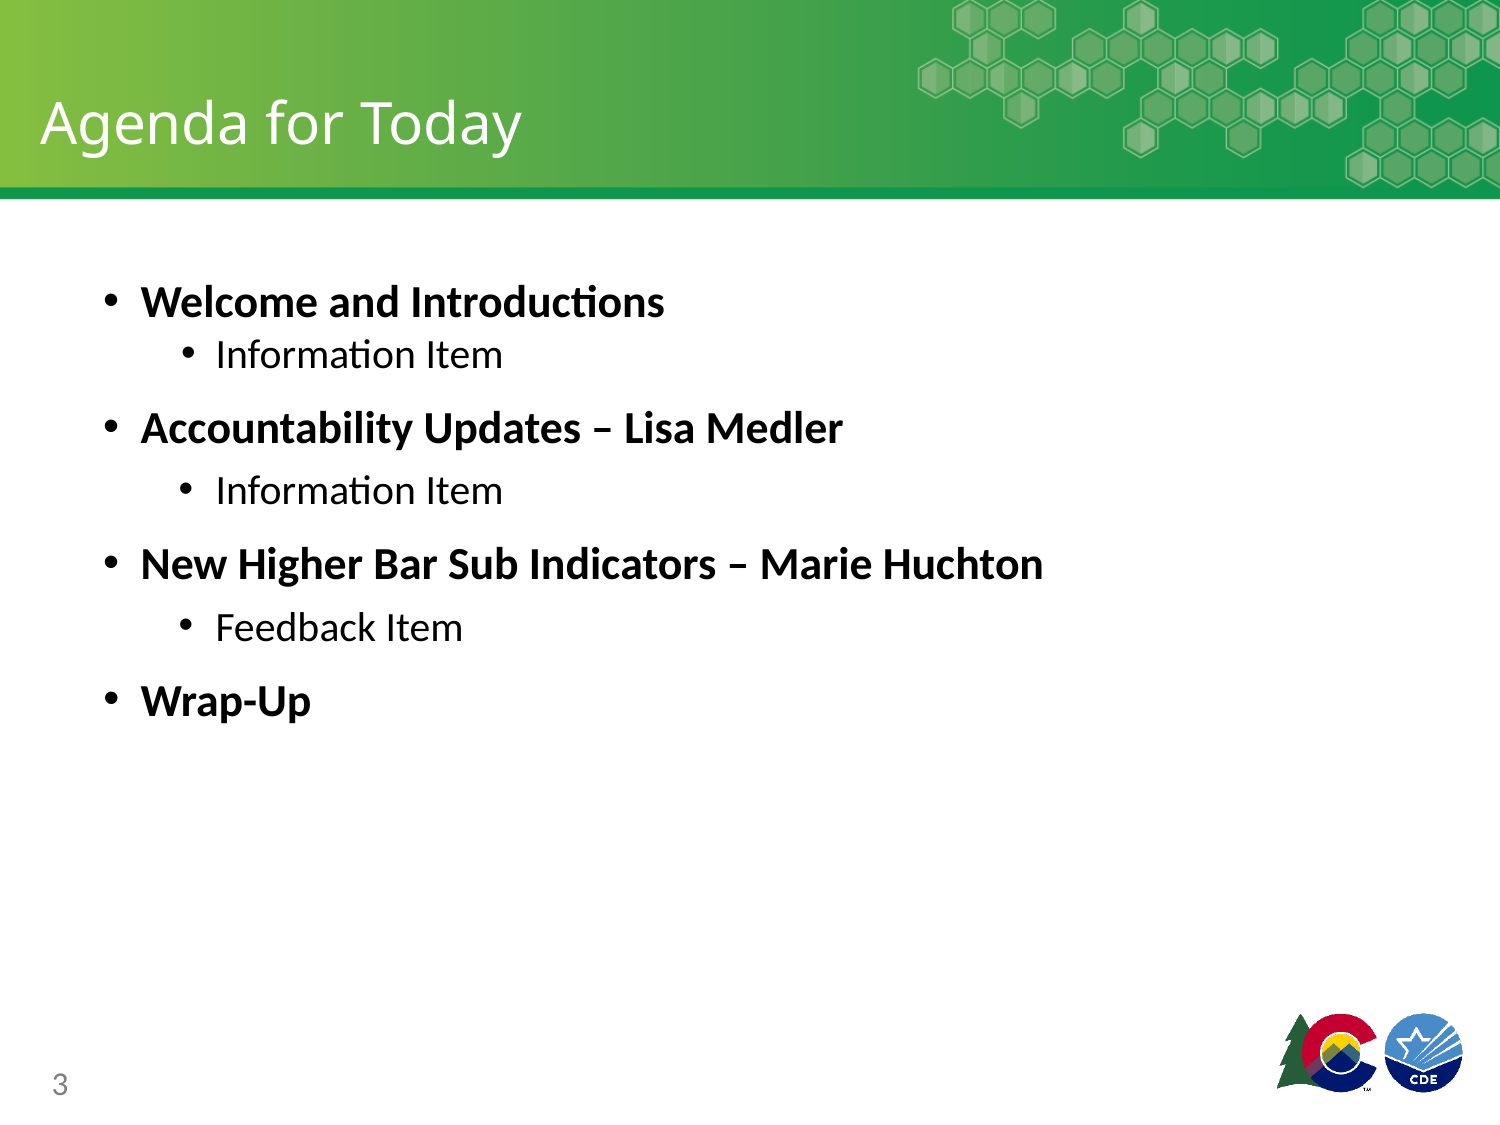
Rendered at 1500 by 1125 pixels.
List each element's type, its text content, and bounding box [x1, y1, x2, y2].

picture [1275, 1012, 1463, 1093]
list Welcome and Introductions Information Item Accountability Updates – Lisa Medler Information Item New Higher Bar Sub Indicators – Marie Huchton Feedback Item Wrap-Up [103, 271, 1397, 1061]
title Agenda for Today [40, 85, 1038, 166]
picture [0, 0, 1500, 200]
slide_number 3 [36, 1054, 375, 1115]
